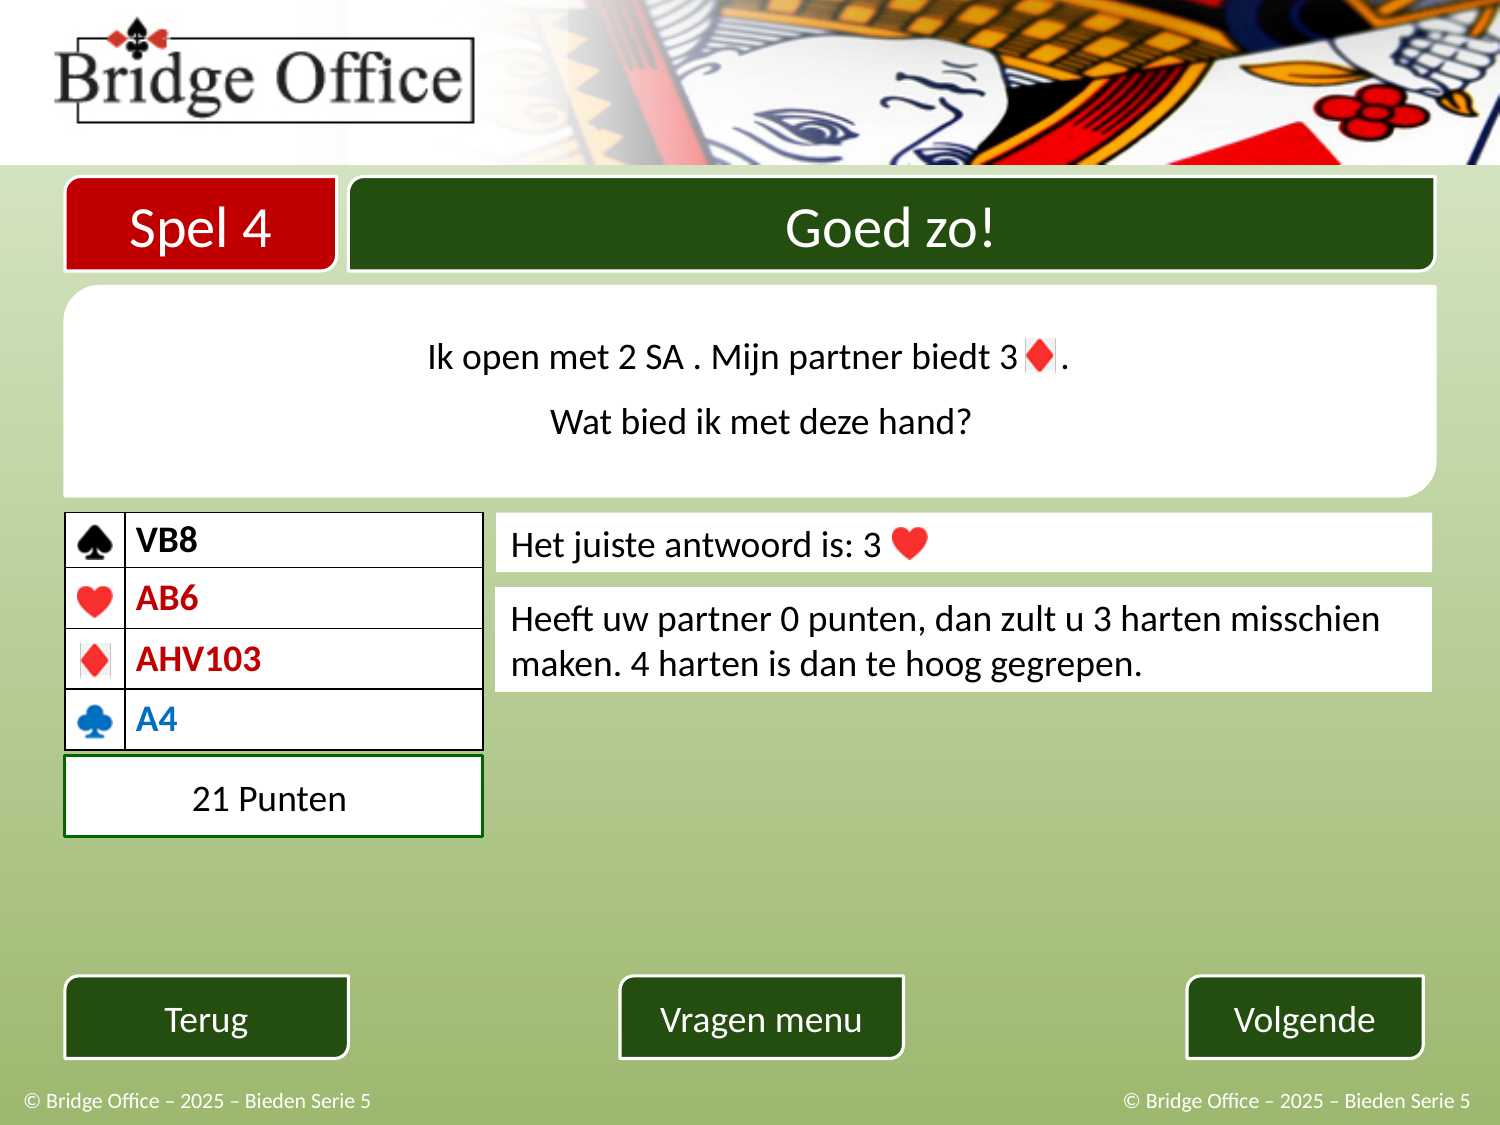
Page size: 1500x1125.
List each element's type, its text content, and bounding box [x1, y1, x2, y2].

picture [1022, 338, 1059, 374]
table_cell [66, 568, 124, 628]
text_box Ik open met 2 SA . Mijn partner biedt 3 . [394, 324, 1104, 385]
text_box Volgende [1185, 974, 1425, 1061]
text_box Heeft uw partner 0 punten, dan zult u 3 harten misschien maken. 4 harten is dan te hoog gegrepen. [495, 587, 1432, 692]
text_box Het juiste antwoord is: 3 [496, 512, 1433, 573]
picture [892, 527, 928, 560]
table_cell [66, 629, 124, 688]
text_box Terug [63, 974, 350, 1061]
text_box Wat bied ik met deze hand? [528, 389, 995, 450]
text_box Goed zo! [346, 179, 1437, 273]
text_box © Bridge Office – 2025 – Bieden Serie 5 [1107, 1079, 1500, 1121]
table_cell AB6 [126, 568, 482, 628]
picture [77, 524, 114, 561]
text_box © Bridge Office – 2025 – Bieden Serie 5 [8, 1079, 393, 1121]
table_header [66, 513, 124, 567]
text_box 21 Punten [63, 754, 484, 838]
text_box Spel 4 [63, 179, 339, 273]
picture [0, 0, 1500, 166]
text_box Vragen menu [618, 974, 906, 1061]
picture [77, 703, 114, 740]
text_box [63, 284, 1437, 498]
picture [77, 643, 114, 679]
table_header VB8 [126, 513, 482, 567]
table_cell A4 [126, 690, 482, 749]
picture [77, 585, 114, 618]
table_cell [66, 690, 124, 749]
table_cell AHV103 [126, 629, 482, 688]
